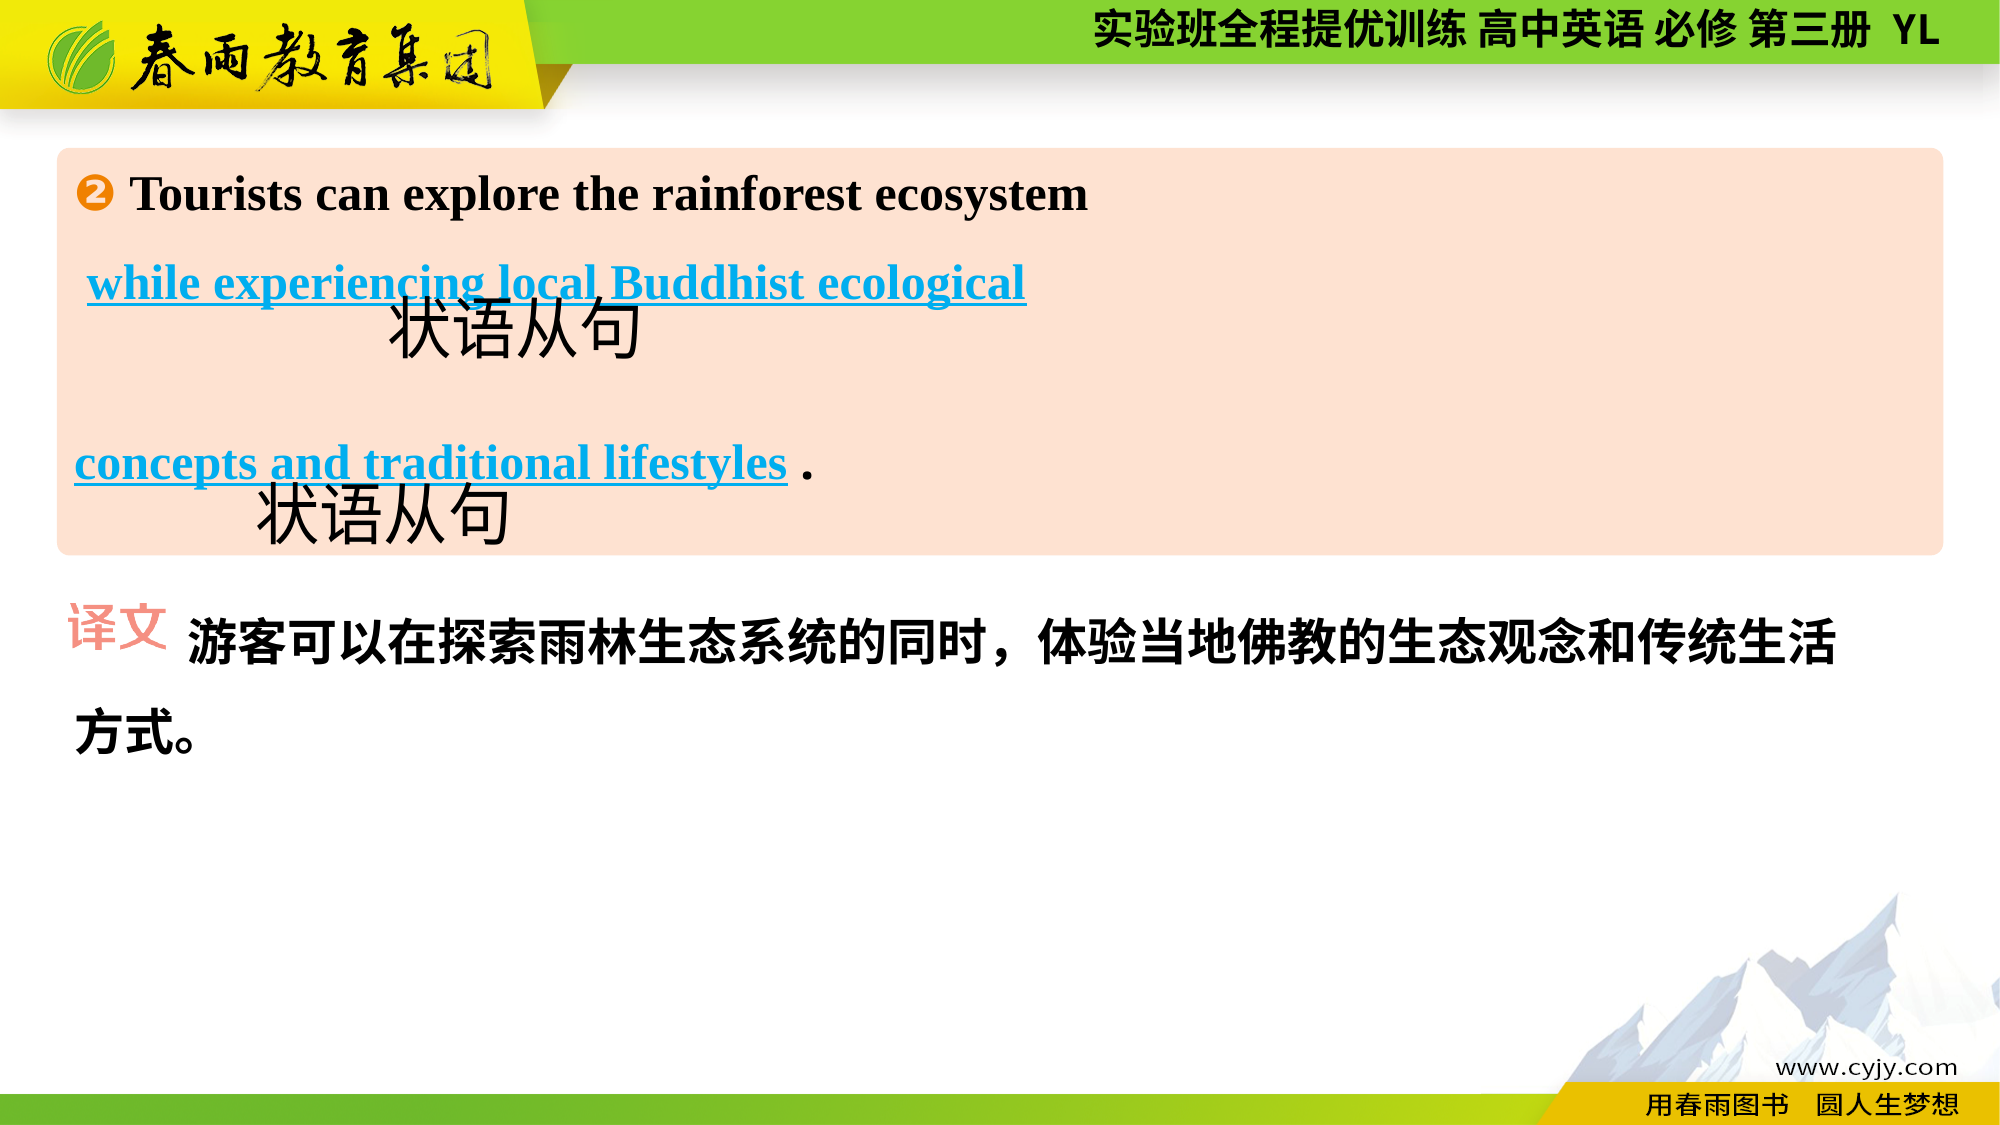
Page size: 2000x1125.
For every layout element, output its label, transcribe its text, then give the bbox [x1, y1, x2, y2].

list ❷ Tourists can explore the rainforest ecosystem while experiencing local Buddhist ecological concepts and traditional lifestyles . 游客可以在探索雨林生态系统的同时，体验当地佛教的生态观念和传统生活 方式。 [59, 122, 1944, 774]
picture [0, 0, 2000, 1125]
